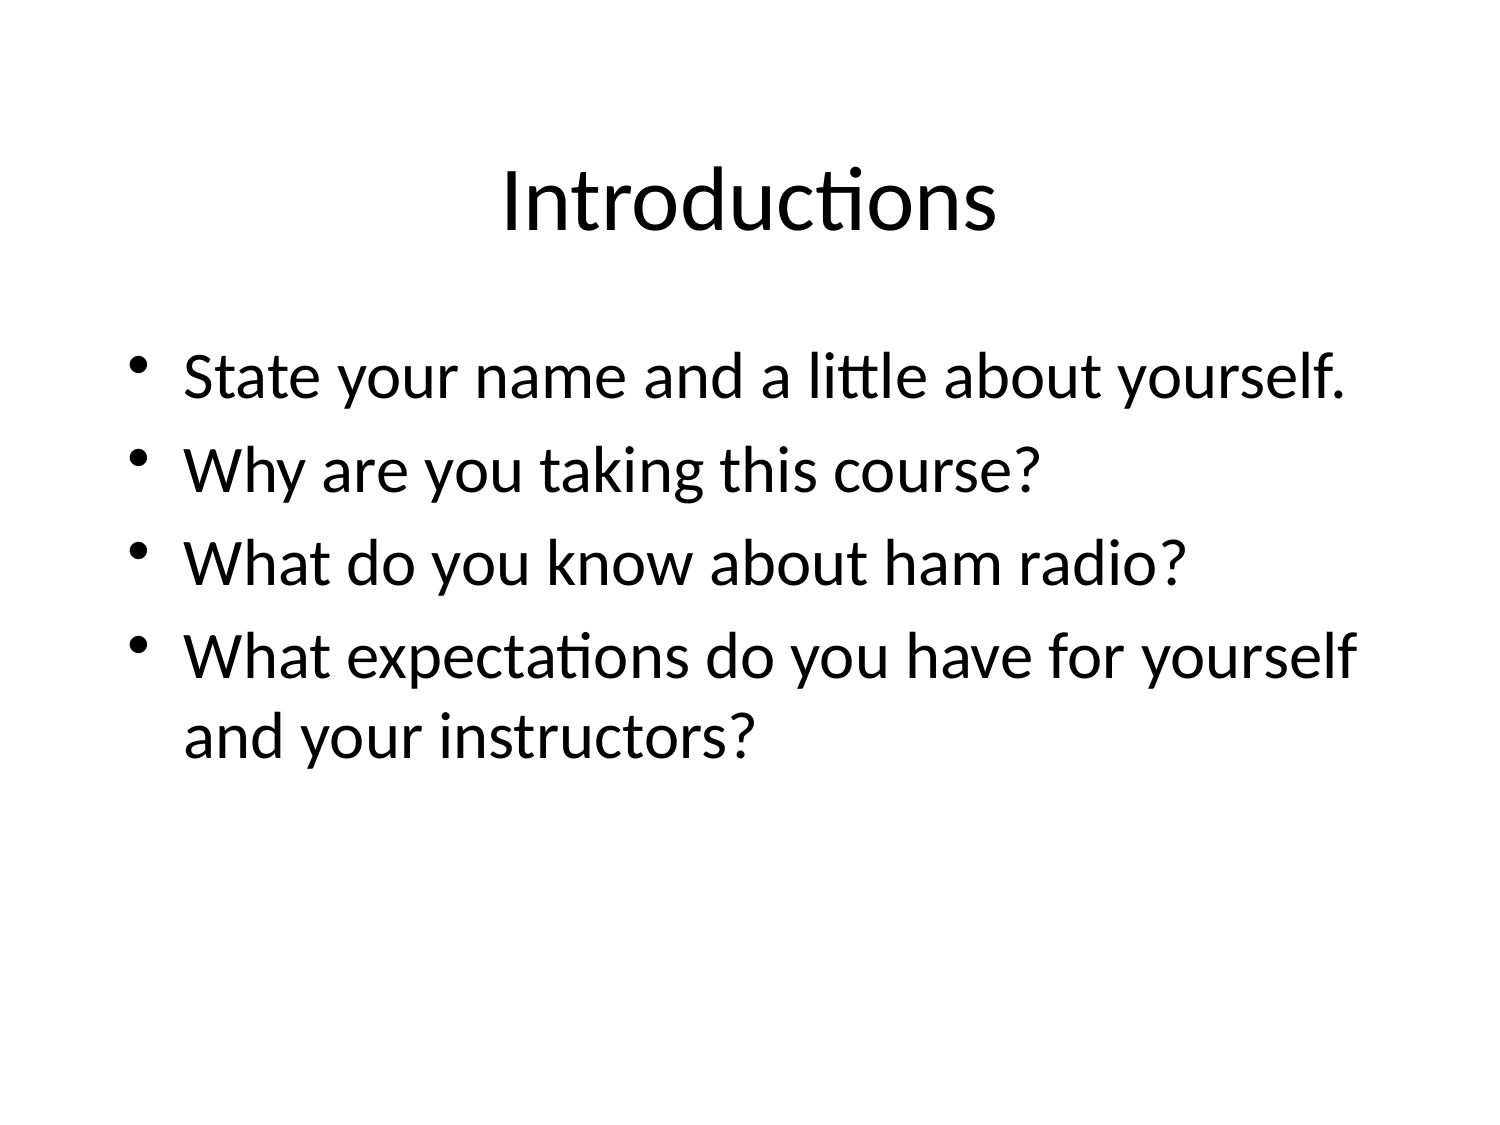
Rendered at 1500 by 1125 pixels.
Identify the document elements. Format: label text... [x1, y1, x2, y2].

text_box Introductions [112, 99, 1388, 288]
text_box State your name and a little about yourself. Why are you taking this course? What do you know about ham radio? What expectations do you have for yourself and your instructors? [112, 324, 1388, 1000]
